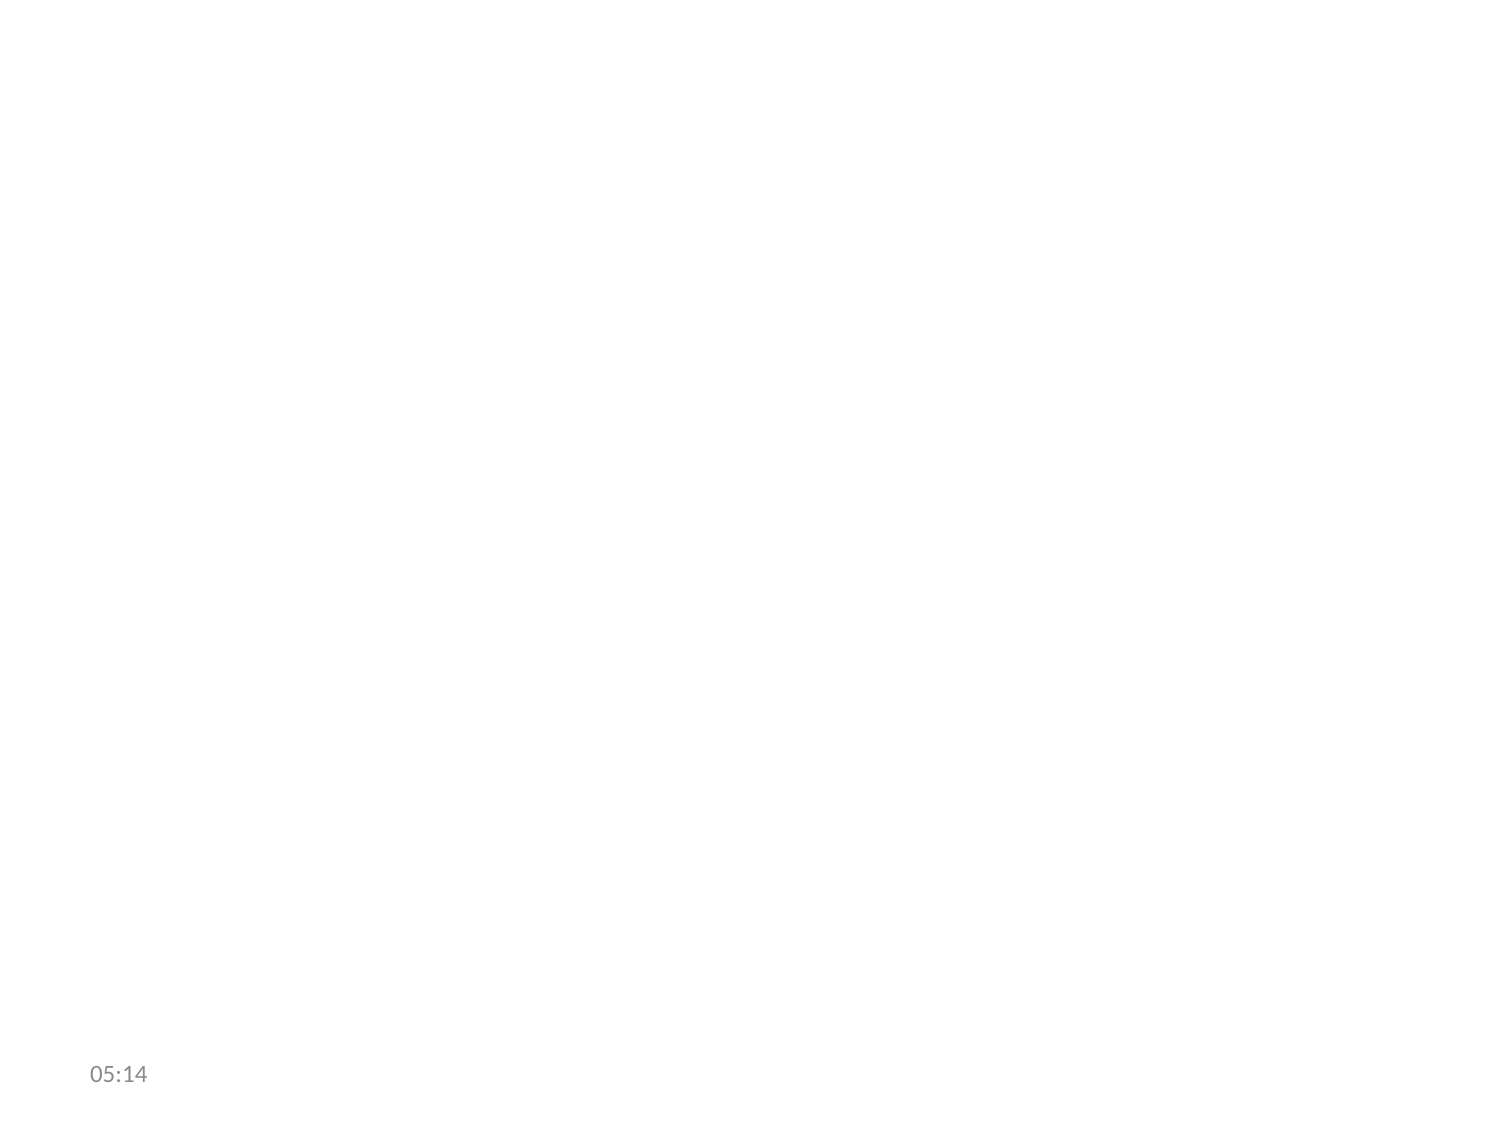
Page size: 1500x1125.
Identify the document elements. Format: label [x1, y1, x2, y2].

slide_number [75, 1042, 425, 1103]
